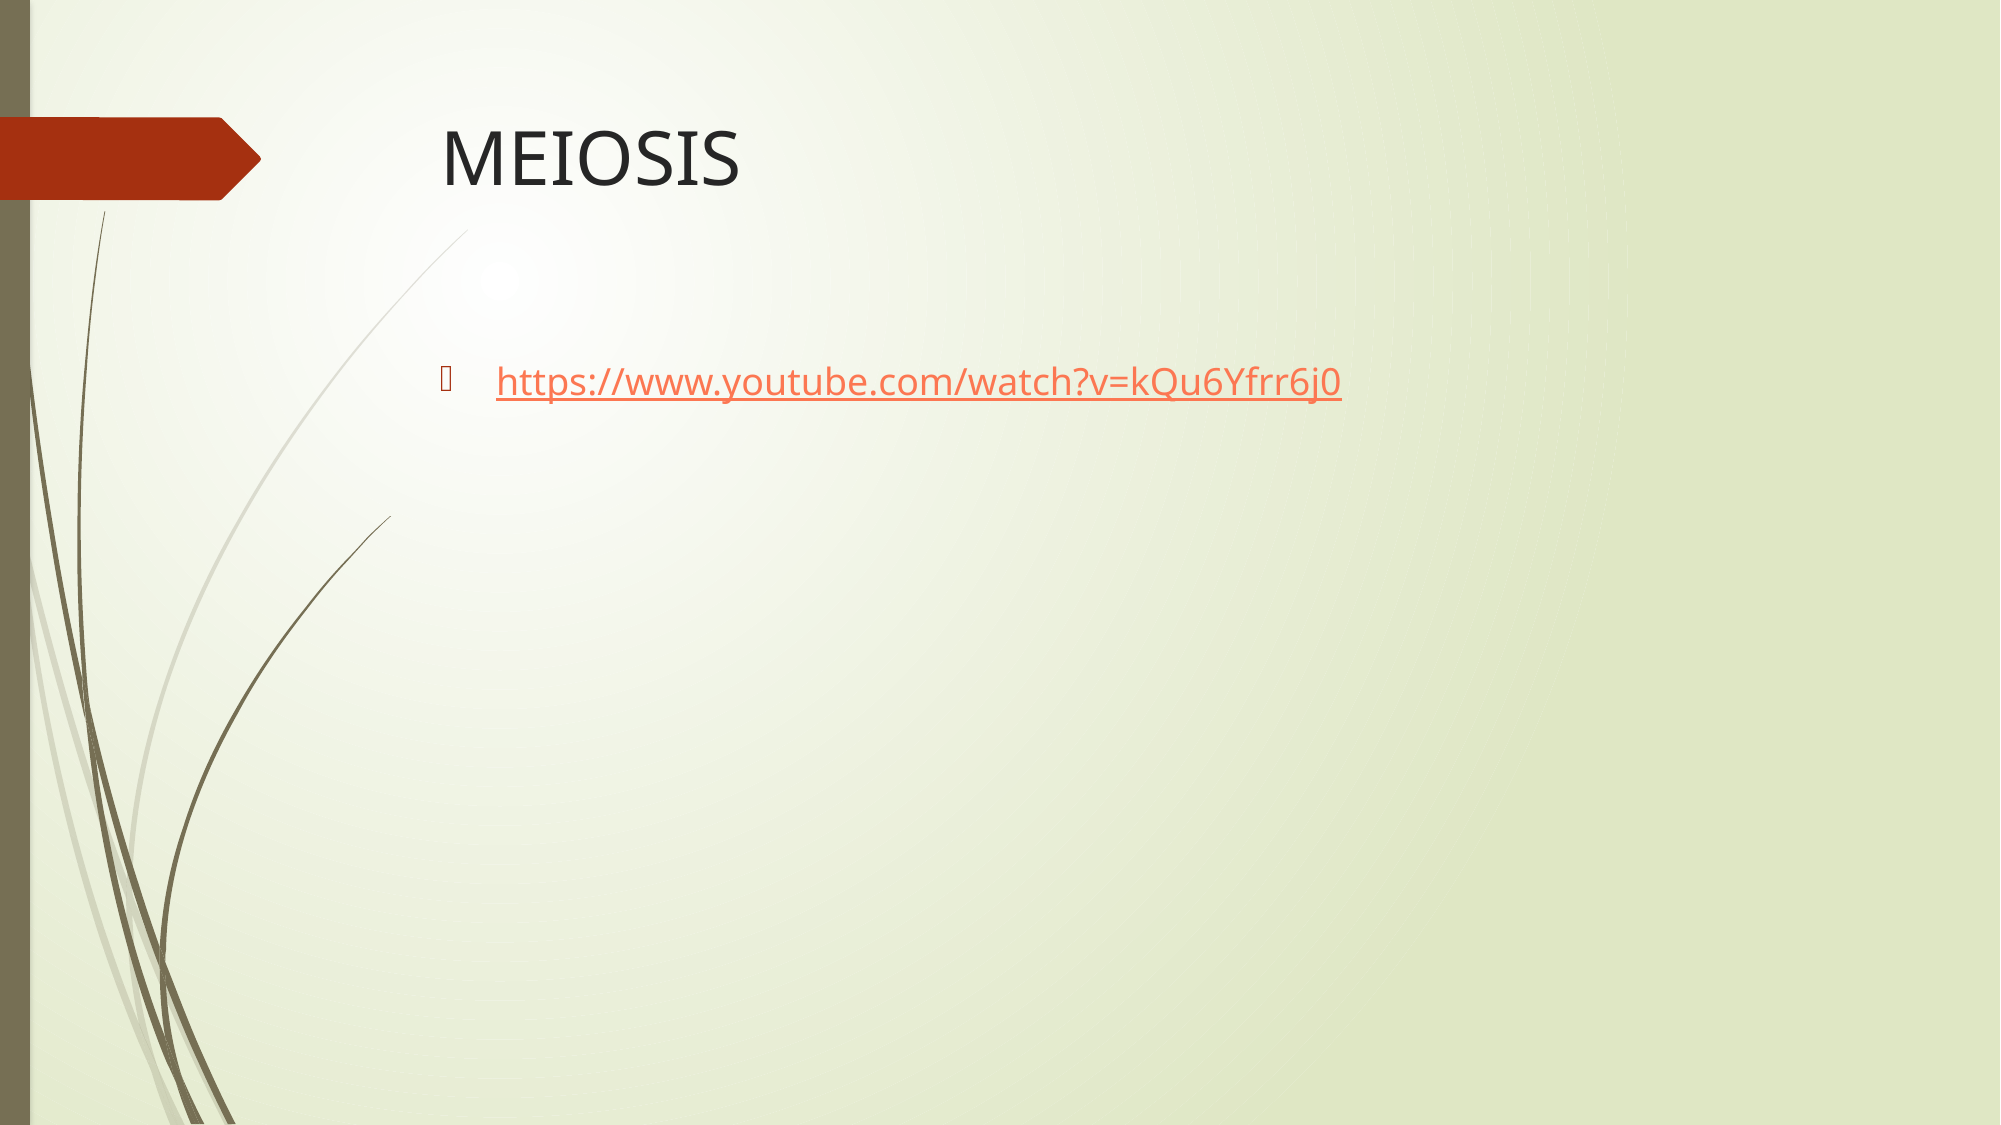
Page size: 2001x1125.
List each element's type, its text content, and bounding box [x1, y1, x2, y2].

list https://www.youtube.com/watch?v=kQu6Yfrr6j0 [424, 350, 1888, 970]
title MEIOSIS [425, 102, 1888, 313]
